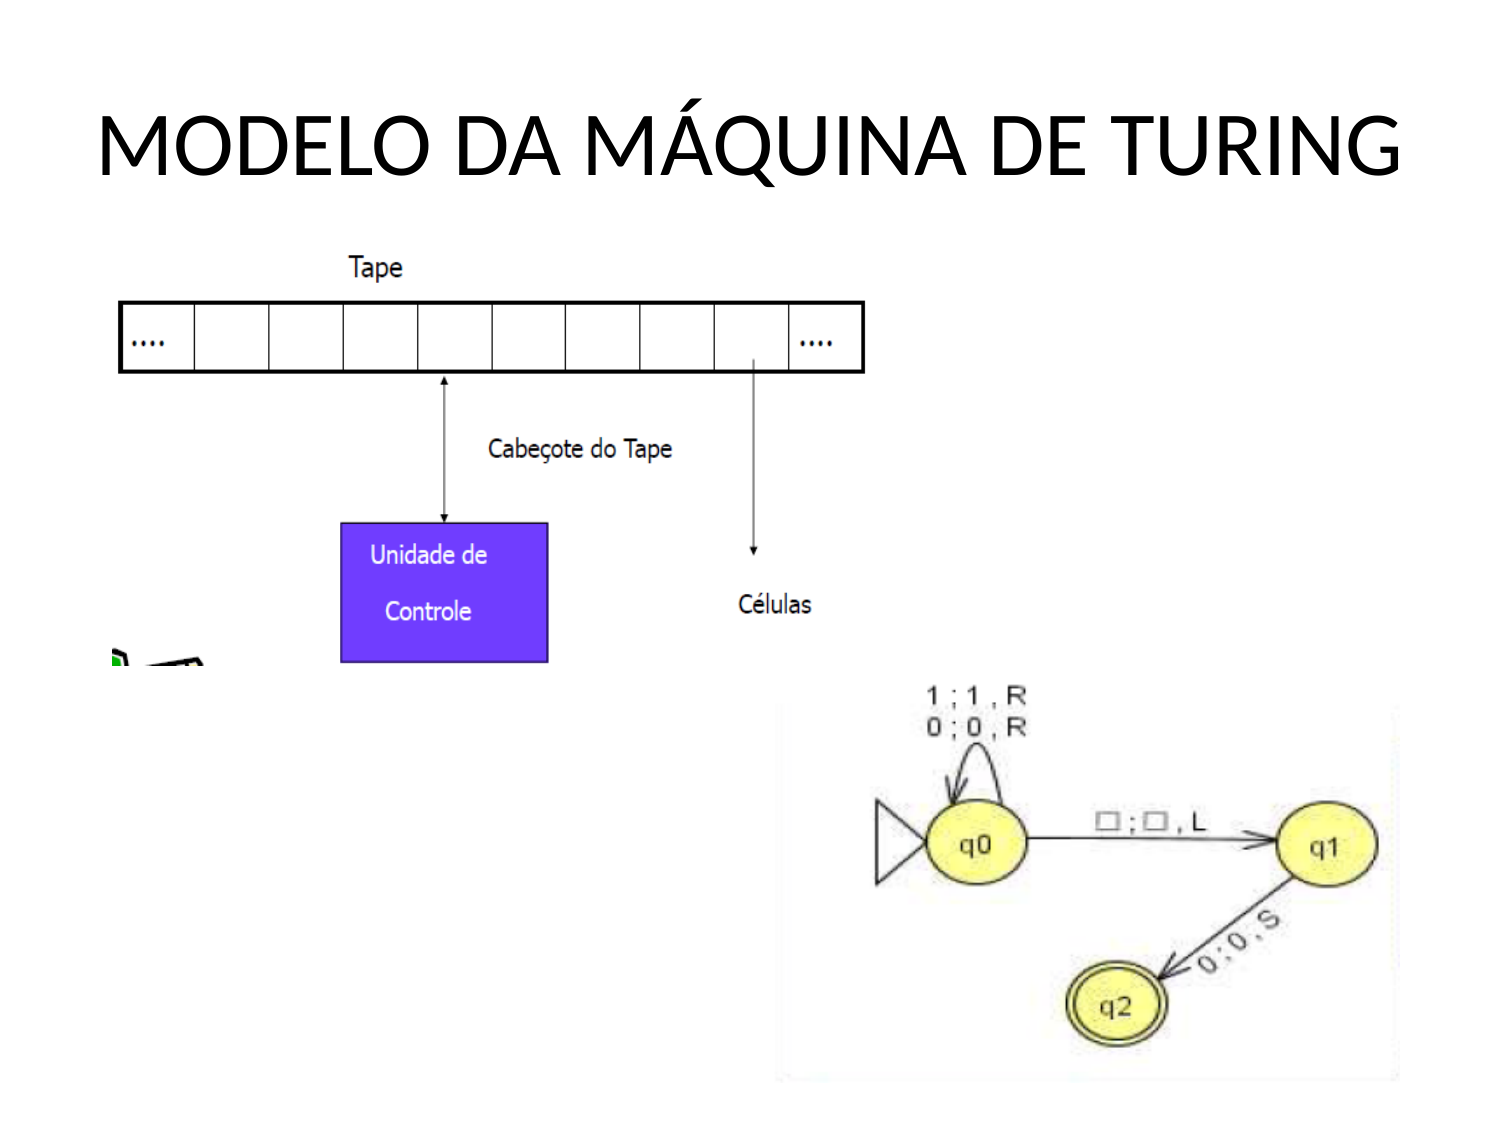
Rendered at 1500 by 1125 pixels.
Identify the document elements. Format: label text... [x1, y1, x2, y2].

title MODELO DA MÁQUINA DE TURING [75, 45, 1425, 233]
picture [774, 680, 1400, 1083]
picture [111, 243, 881, 666]
